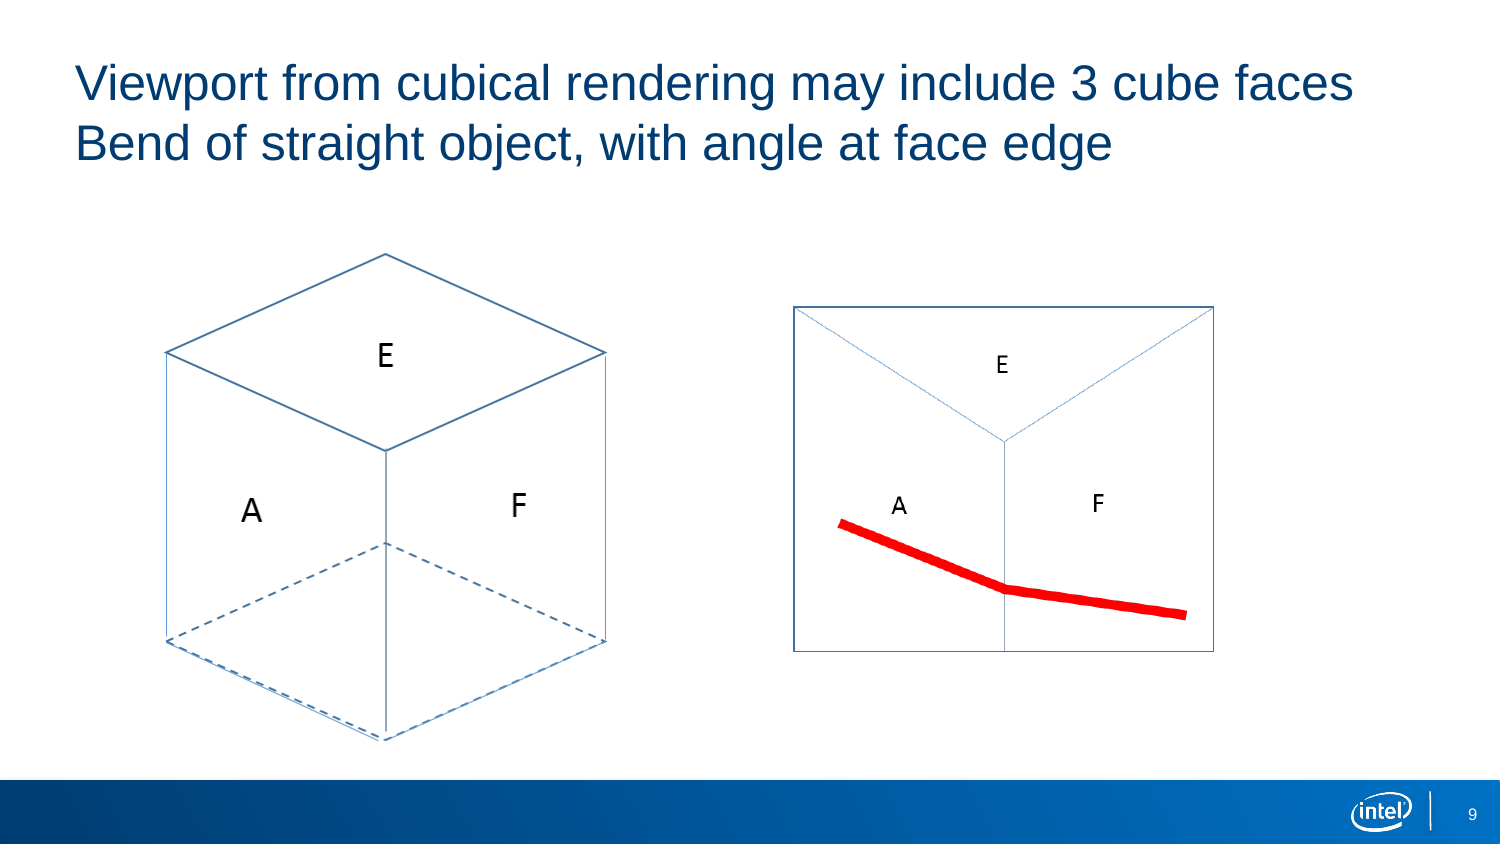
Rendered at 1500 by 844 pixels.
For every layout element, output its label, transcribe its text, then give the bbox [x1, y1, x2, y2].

picture [793, 305, 1214, 652]
slide_number 9 [1127, 791, 1478, 837]
picture [162, 252, 608, 743]
title Viewport from cubical rendering may include 3 cube faces Bend of straight object, with angle at face edge [74, 50, 1425, 240]
